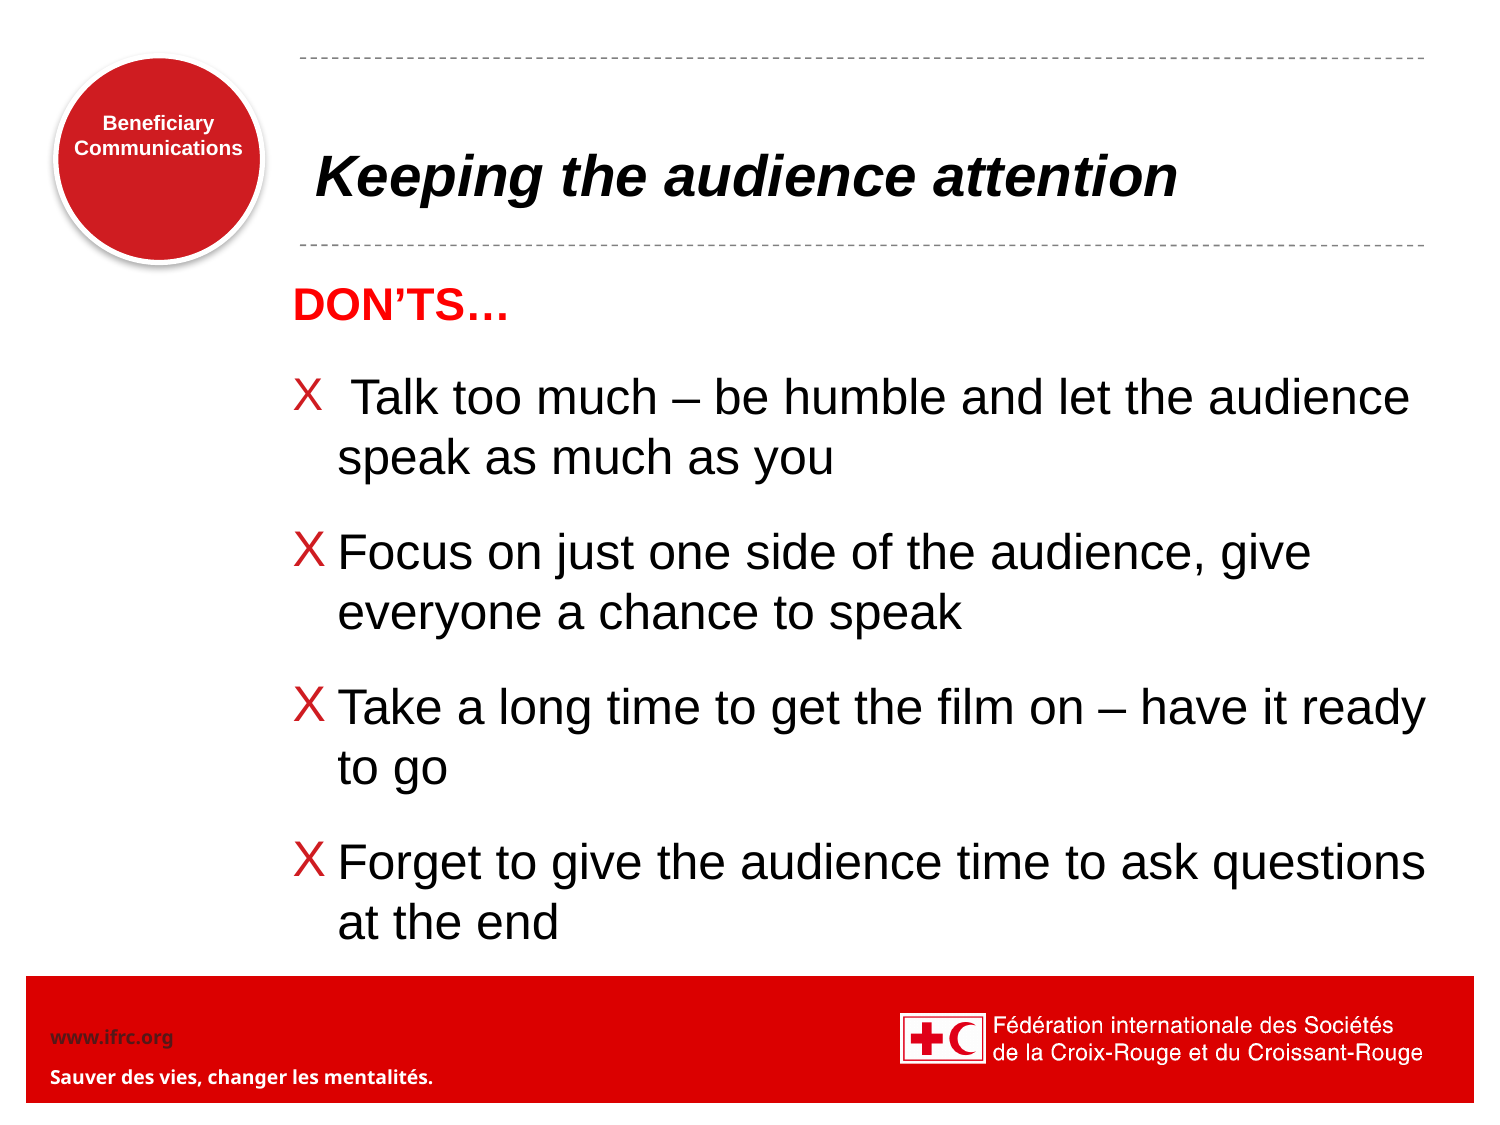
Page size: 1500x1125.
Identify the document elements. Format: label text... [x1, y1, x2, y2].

text_box DON’TS… Talk too much – be humble and let the audience speak as much as you Focus on just one side of the audience, give everyone a chance to speak Take a long time to get the film on – have it ready to go Forget to give the audience time to ask questions at the end [277, 267, 1459, 811]
picture [900, 1013, 1422, 1065]
title Keeping the audience attention [299, 79, 1426, 267]
